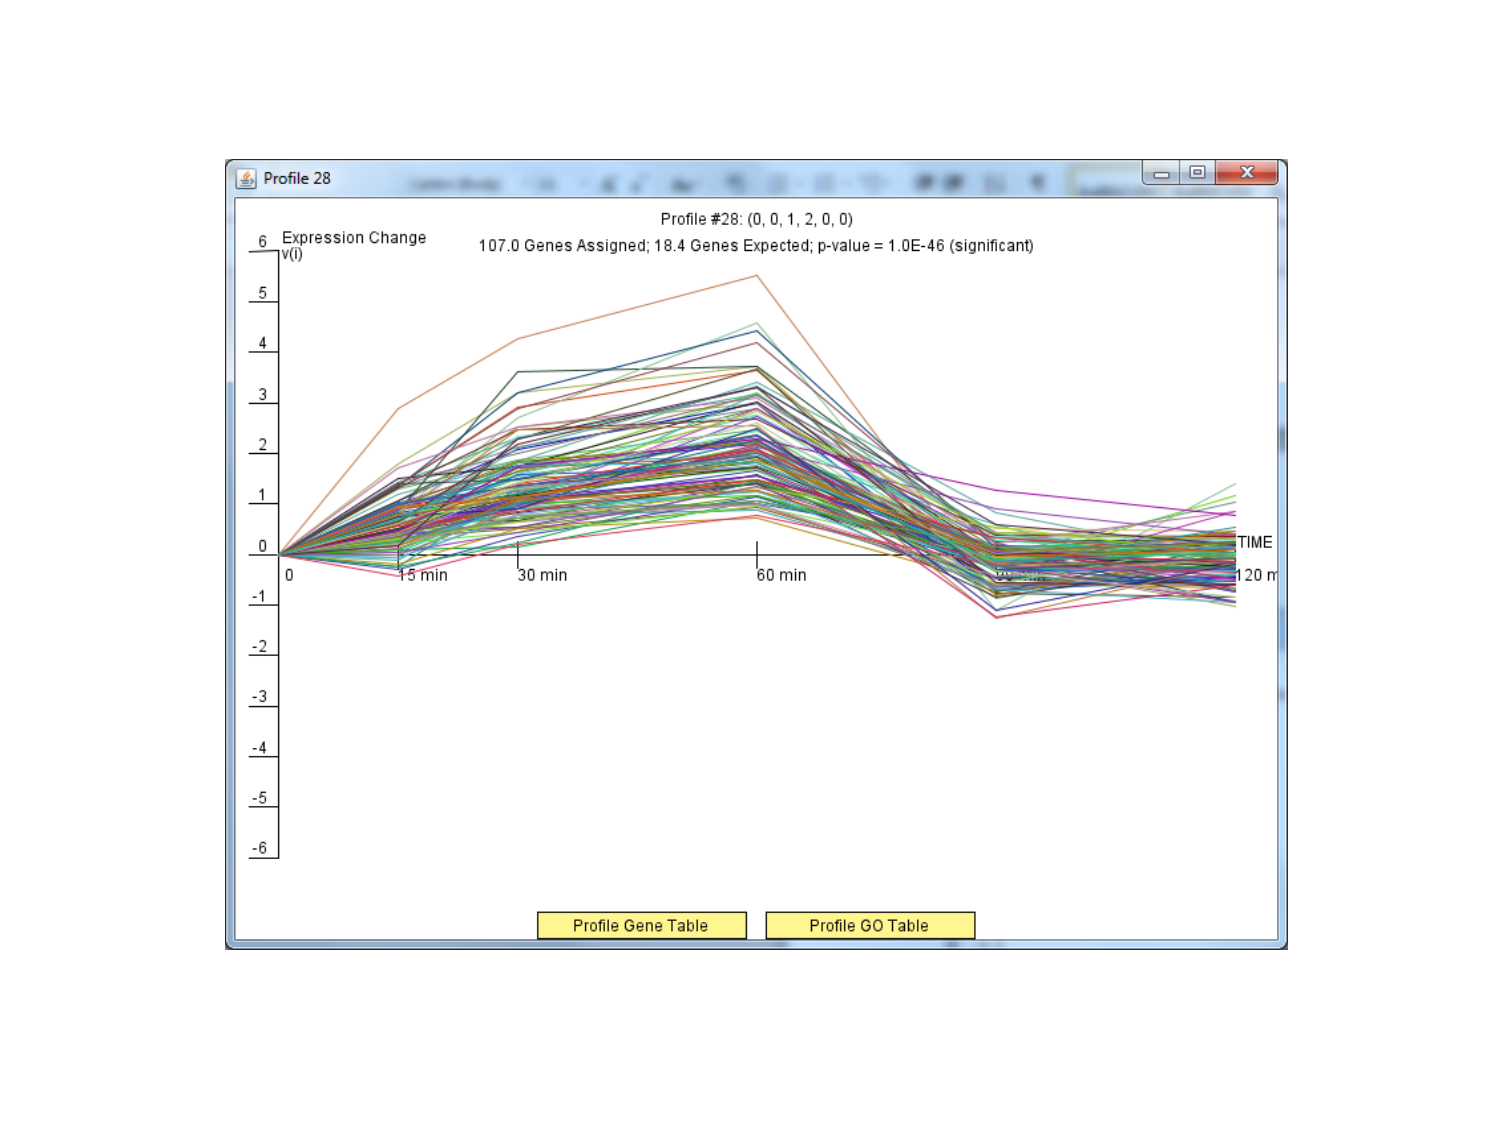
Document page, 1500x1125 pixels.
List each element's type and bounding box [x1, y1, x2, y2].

picture [224, 159, 1288, 950]
